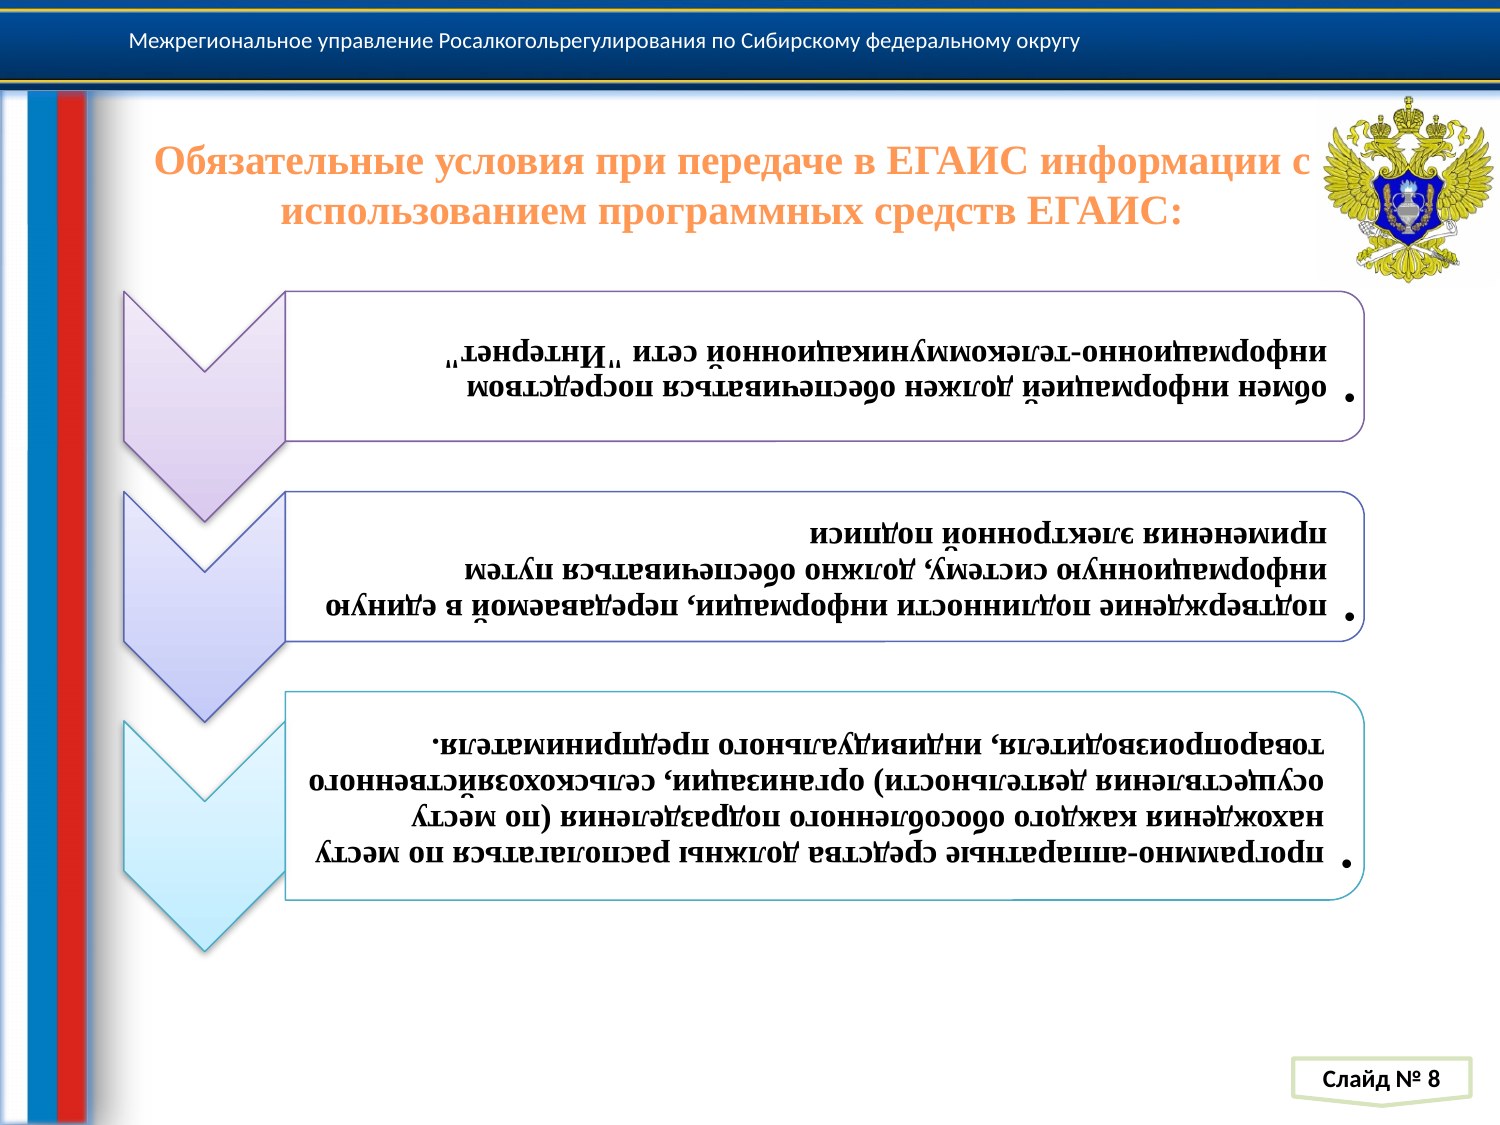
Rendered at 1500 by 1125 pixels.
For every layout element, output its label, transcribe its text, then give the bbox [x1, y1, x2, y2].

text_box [123, 290, 1365, 953]
picture [0, 0, 1500, 1125]
text_box Обязательные условия при передаче в ЕГАИС информации с использованием программных средств ЕГАИС: [123, 125, 1311, 256]
text_box Слайд № 8 [1291, 1056, 1473, 1108]
